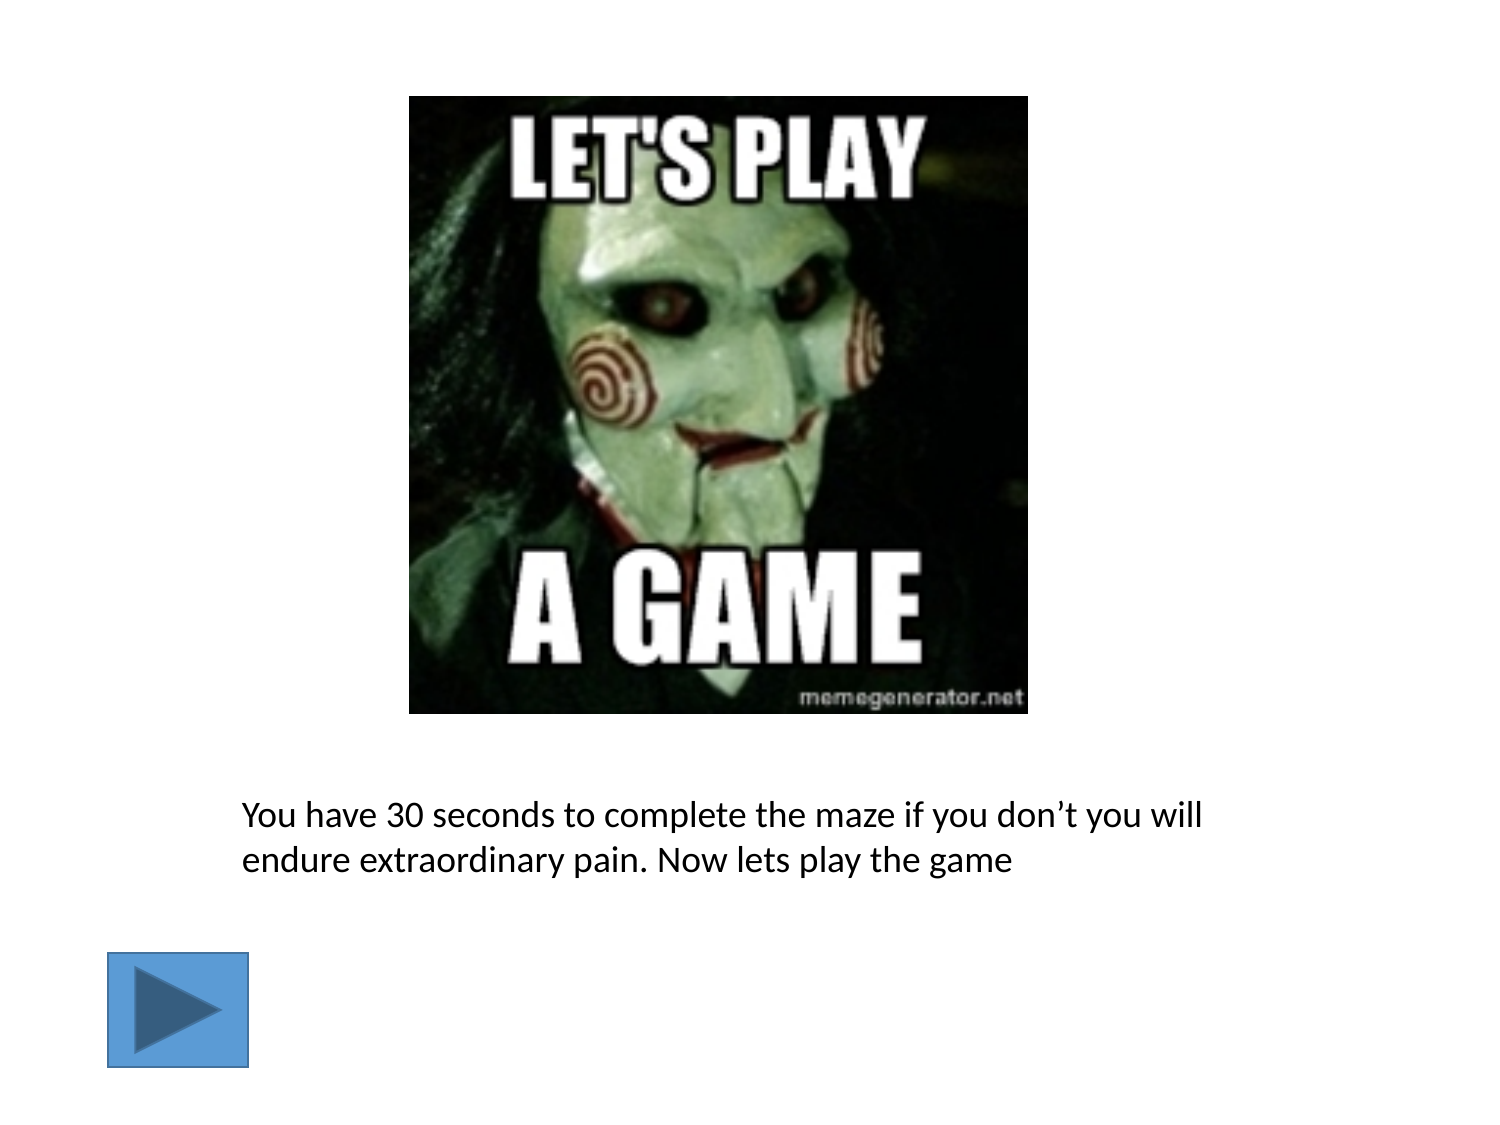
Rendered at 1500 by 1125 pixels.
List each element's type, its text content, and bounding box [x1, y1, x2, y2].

text_box [107, 952, 249, 1068]
text_box You have 30 seconds to complete the maze if you don’t you will endure extraordinary pain. Now lets play the game [227, 782, 1320, 887]
picture [409, 96, 1028, 714]
